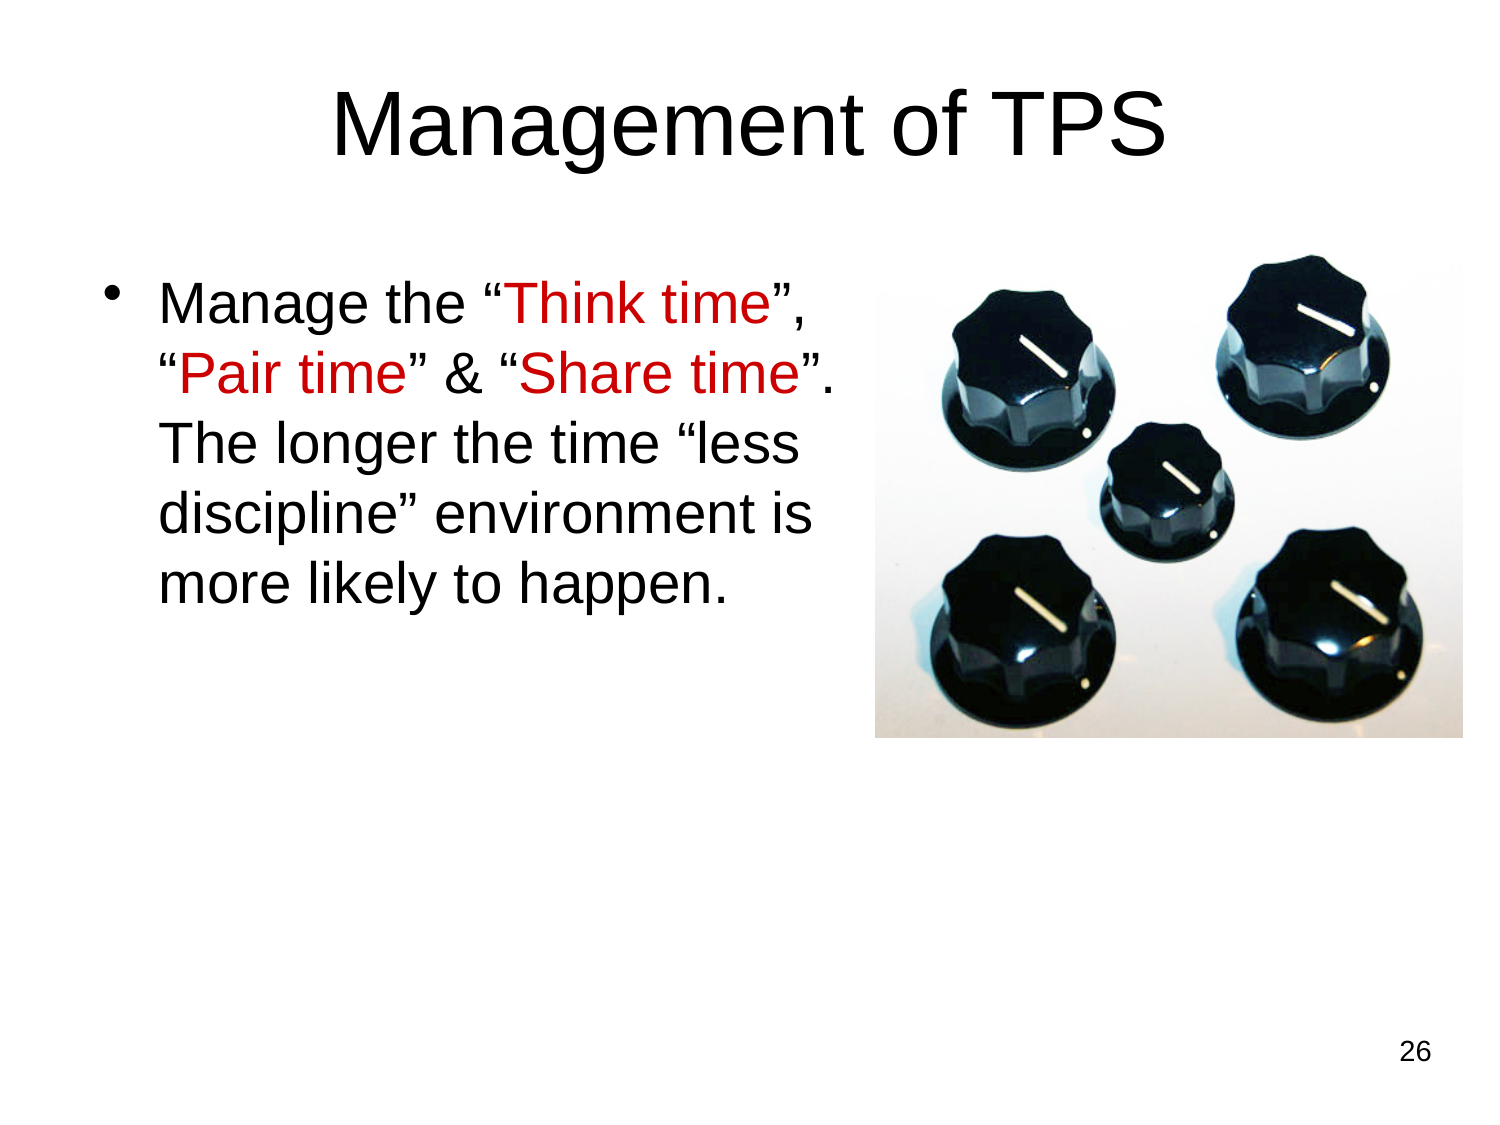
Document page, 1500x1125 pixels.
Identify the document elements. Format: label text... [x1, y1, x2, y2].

title Management of TPS [74, 37, 1426, 201]
picture [874, 251, 1463, 738]
slide_number 26 [1096, 1024, 1447, 1103]
list Manage the “Think time”, “Pair time” & “Share time”. The longer the time “less discipline” environment is more likely to happen. [87, 257, 863, 1038]
